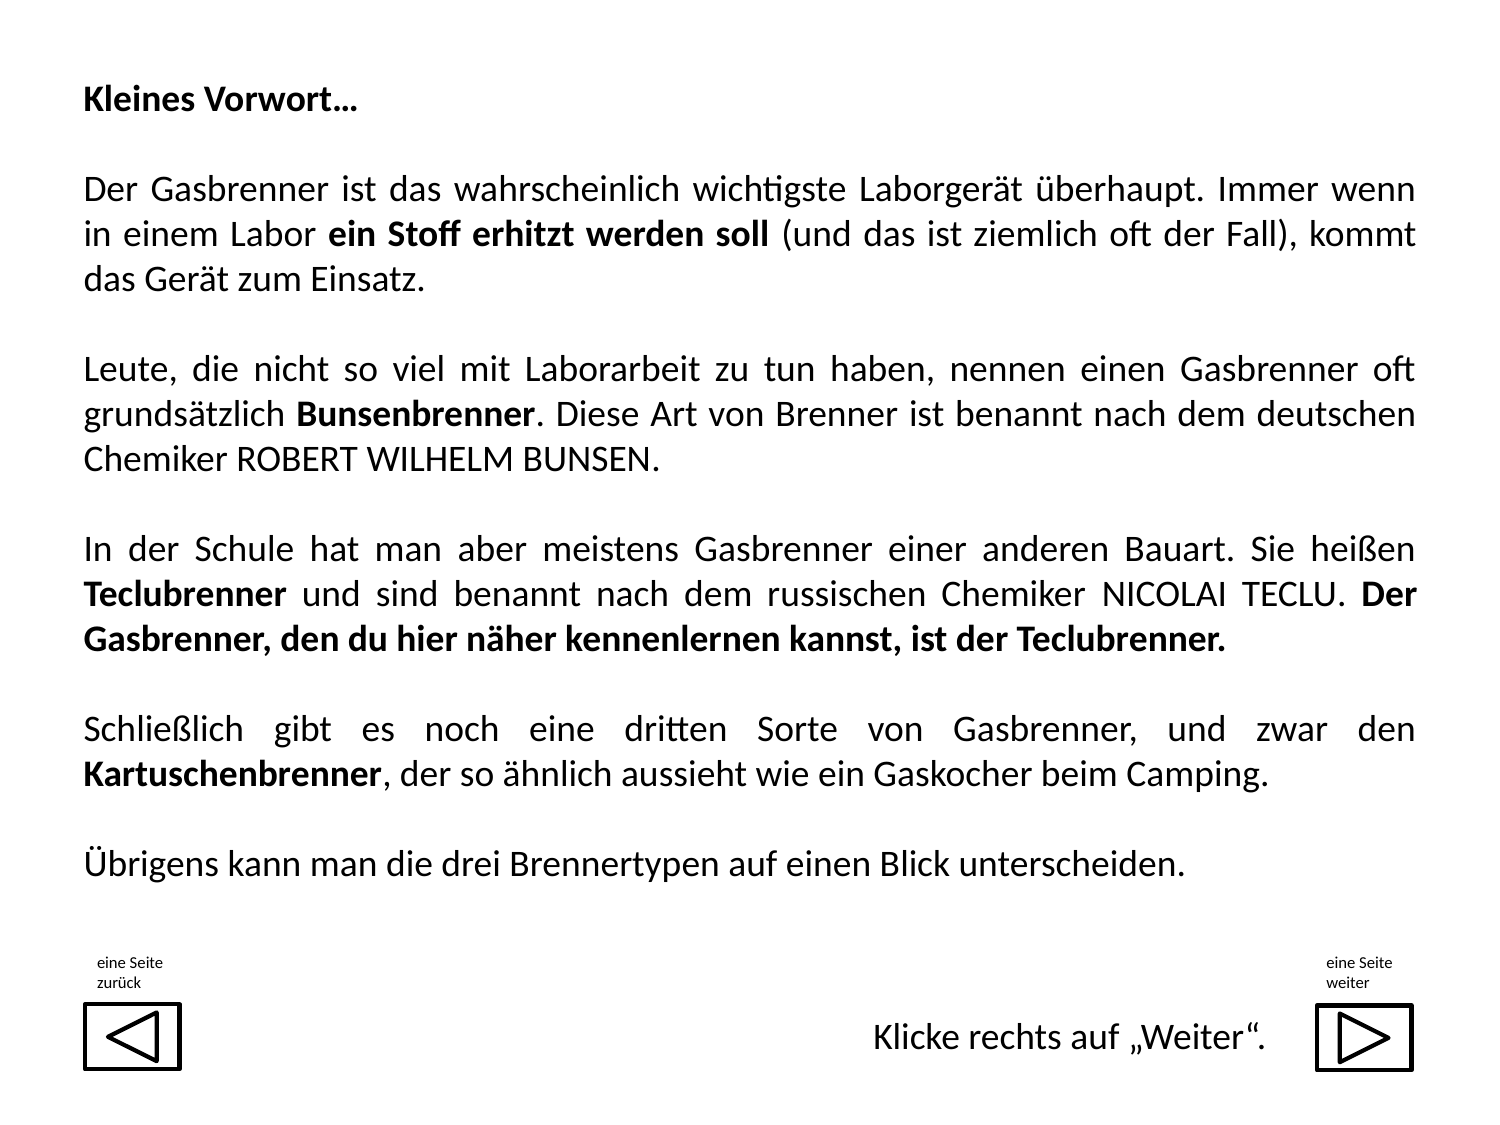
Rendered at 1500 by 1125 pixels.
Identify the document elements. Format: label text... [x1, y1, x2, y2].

text_box [1315, 1003, 1414, 1072]
text_box eine Seite zurück [82, 945, 199, 1000]
text_box eine Seite weiter [1311, 945, 1429, 1000]
text_box Kleines Vorwort… Der Gasbrenner ist das wahrscheinlich wichtigste Laborgerät überhaupt. Immer wenn in einem Labor ein Stoff erhitzt werden soll (und das ist ziemlich oft der Fall), kommt das Gerät zum Einsatz. Leute, die nicht so viel mit Laborarbeit zu tun haben, nennen einen Gasbrenner oft grundsätzlich Bunsenbrenner. Diese Art von Brenner ist benannt nach dem deutschen Chemiker Robert Wilhelm Bunsen. In der Schule hat man aber meistens Gasbrenner einer anderen Bauart. Sie heißen Teclubrenner und sind benannt nach dem russischen Chemiker Nicolai Teclu. Der Gasbrenner, den du hier näher kennenlernen kannst, ist der Teclubrenner. Schließlich gibt es noch eine dritten Sorte von Gasbrenner, und zwar den Kartuschenbrenner, der so ähnlich aussieht wie ein Gaskocher beim Camping. Übrigens kann man die drei Brennertypen auf einen Blick unterscheiden. [68, 66, 1433, 937]
text_box Klicke rechts auf „Weiter“. [218, 1004, 1282, 1065]
text_box [83, 1002, 182, 1071]
